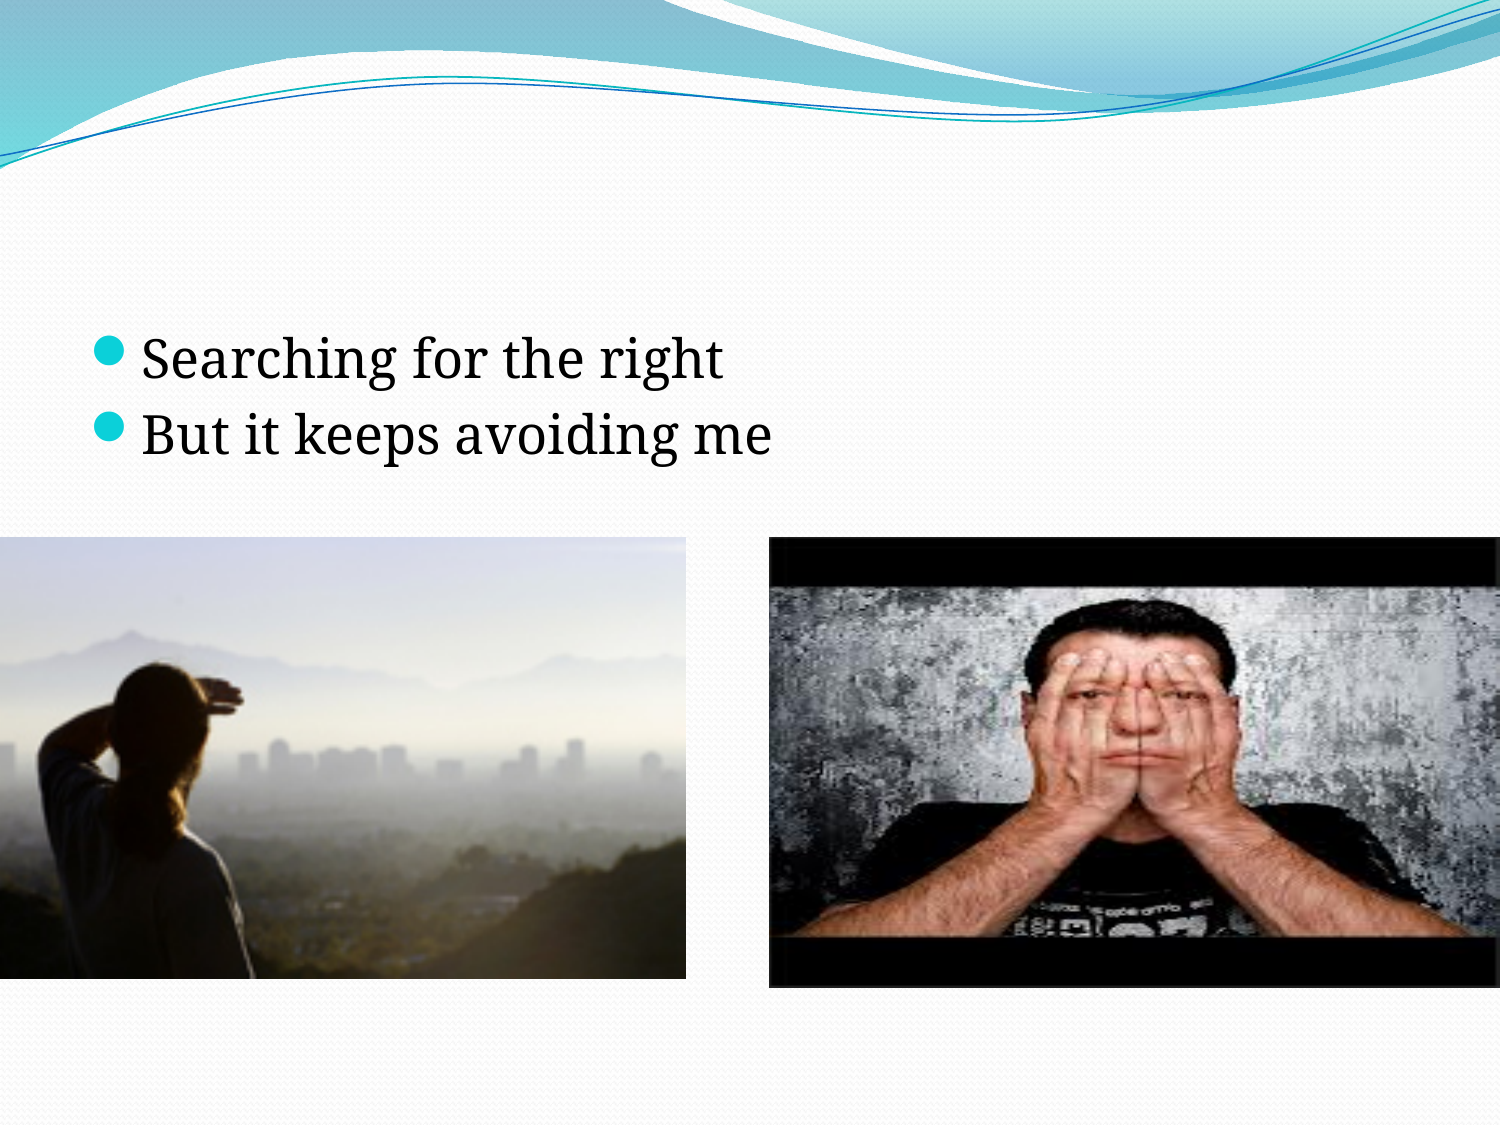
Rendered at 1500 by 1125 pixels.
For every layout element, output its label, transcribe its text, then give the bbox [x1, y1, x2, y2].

picture [768, 537, 1500, 988]
list Searching for the right But it keeps avoiding me [75, 317, 1425, 1038]
picture [0, 537, 687, 979]
